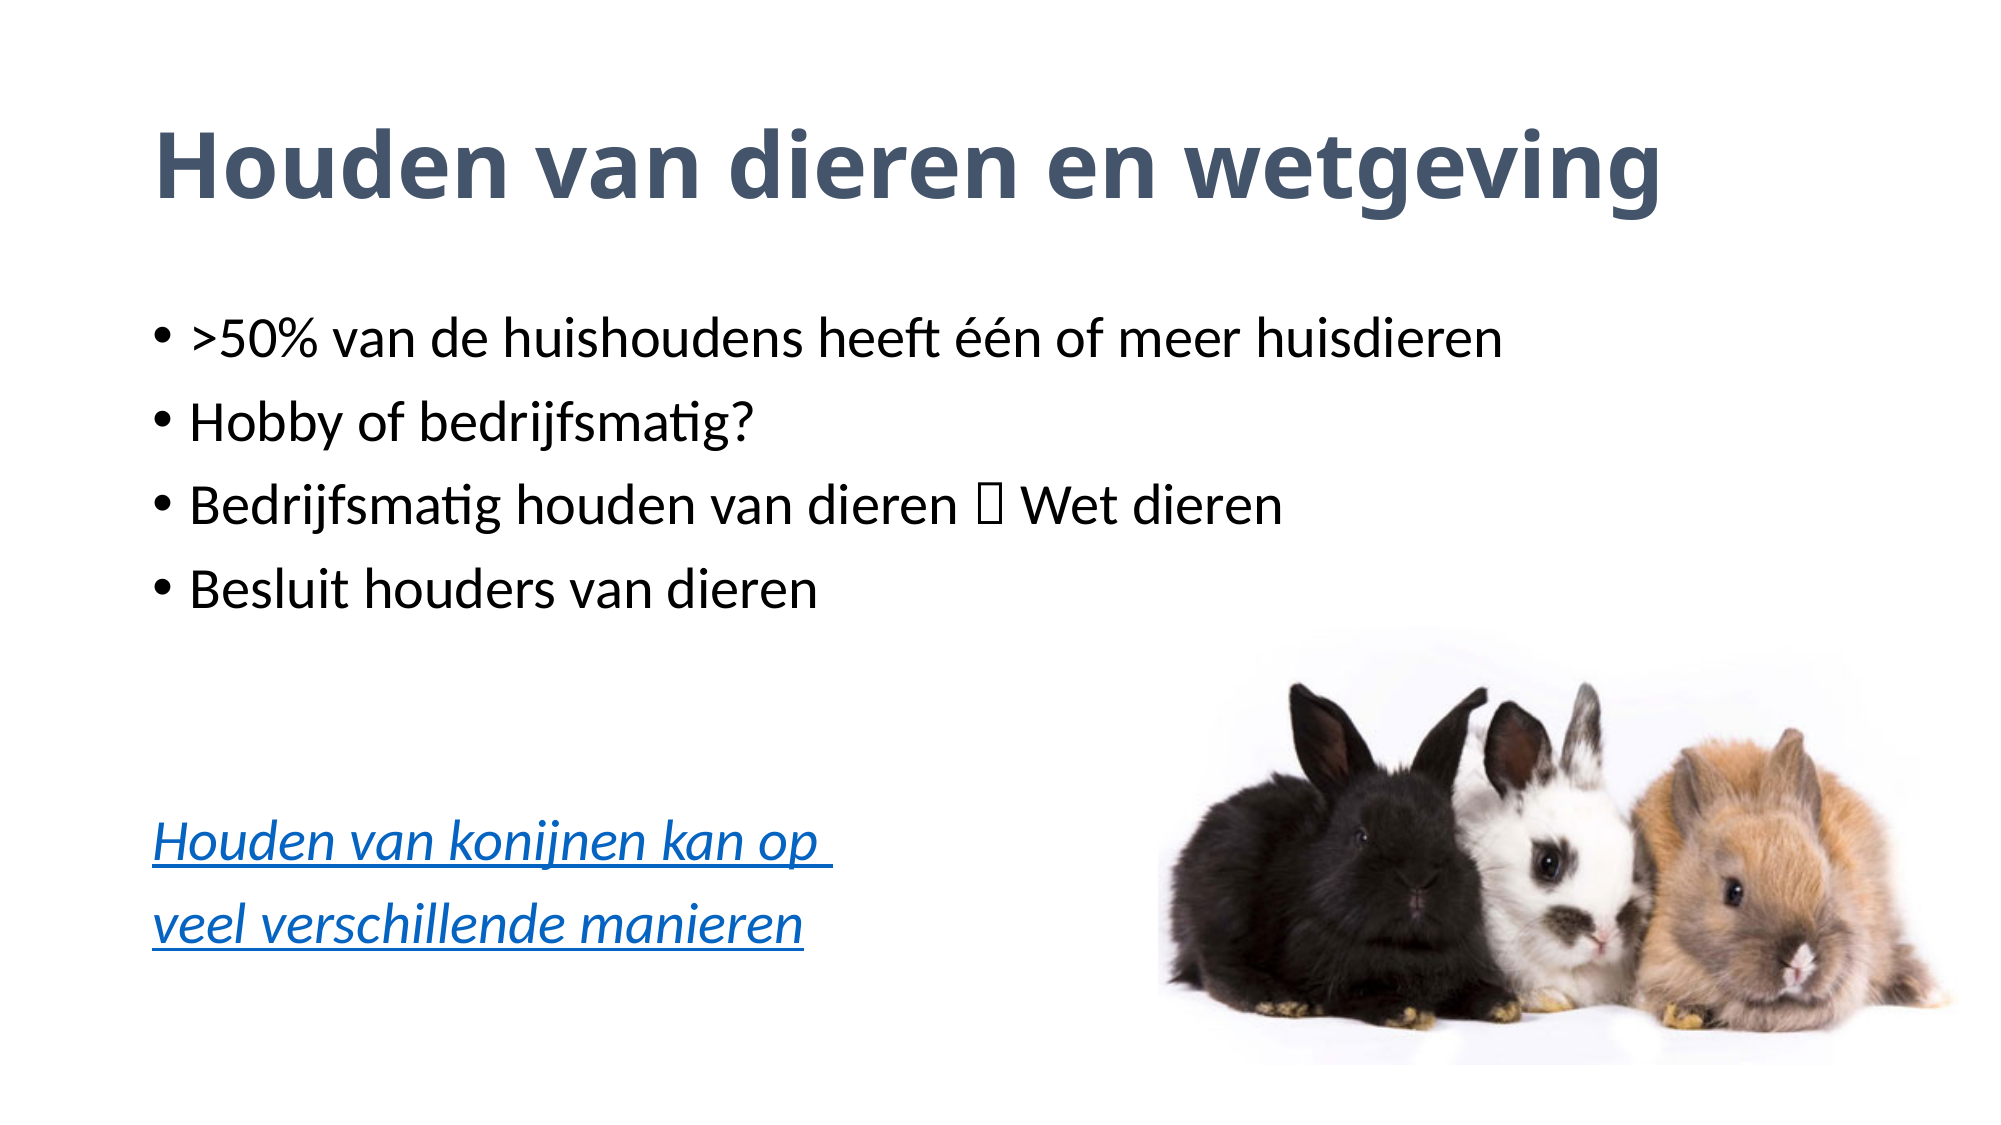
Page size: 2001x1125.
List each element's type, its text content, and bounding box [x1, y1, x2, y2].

picture [1158, 626, 1958, 1065]
title Houden van dieren en wetgeving [137, 59, 1863, 278]
list >50% van de huishoudens heeft één of meer huisdieren Hobby of bedrijfsmatig? Bedrijfsmatig houden van dieren  Wet dieren Besluit houders van dieren Houden van konijnen kan op veel verschillende manieren [137, 299, 1863, 1014]
